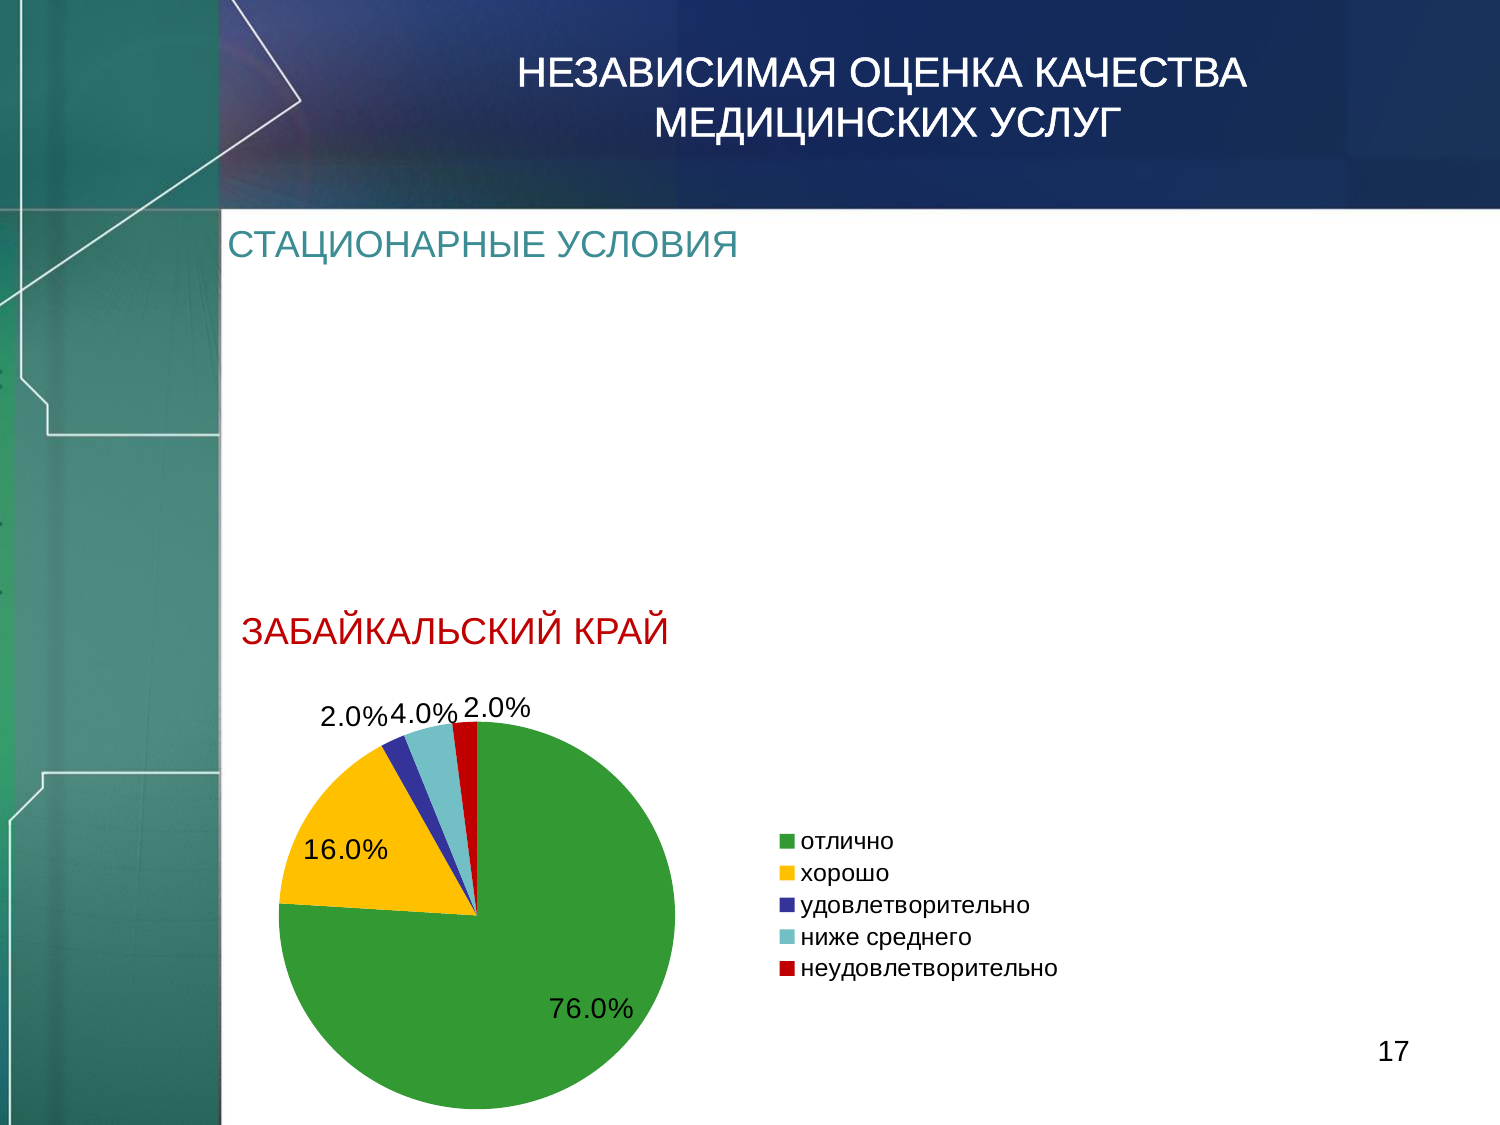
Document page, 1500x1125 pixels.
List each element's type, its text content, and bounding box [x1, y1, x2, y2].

text_box СТАЦИОНАРНЫЕ УСЛОВИЯ [212, 212, 913, 273]
chart [216, 273, 1476, 1120]
picture [0, 0, 1500, 1125]
text_box ЗАБАЙКАЛЬСКИЙ КРАЙ [226, 599, 682, 660]
text_box НЕЗАВИСИМАЯ ОЦЕНКА КАЧЕСТВА МЕДИЦИНСКИХ УСЛУГ [337, 37, 1438, 153]
slide_number 17 [1085, 1024, 1425, 1103]
